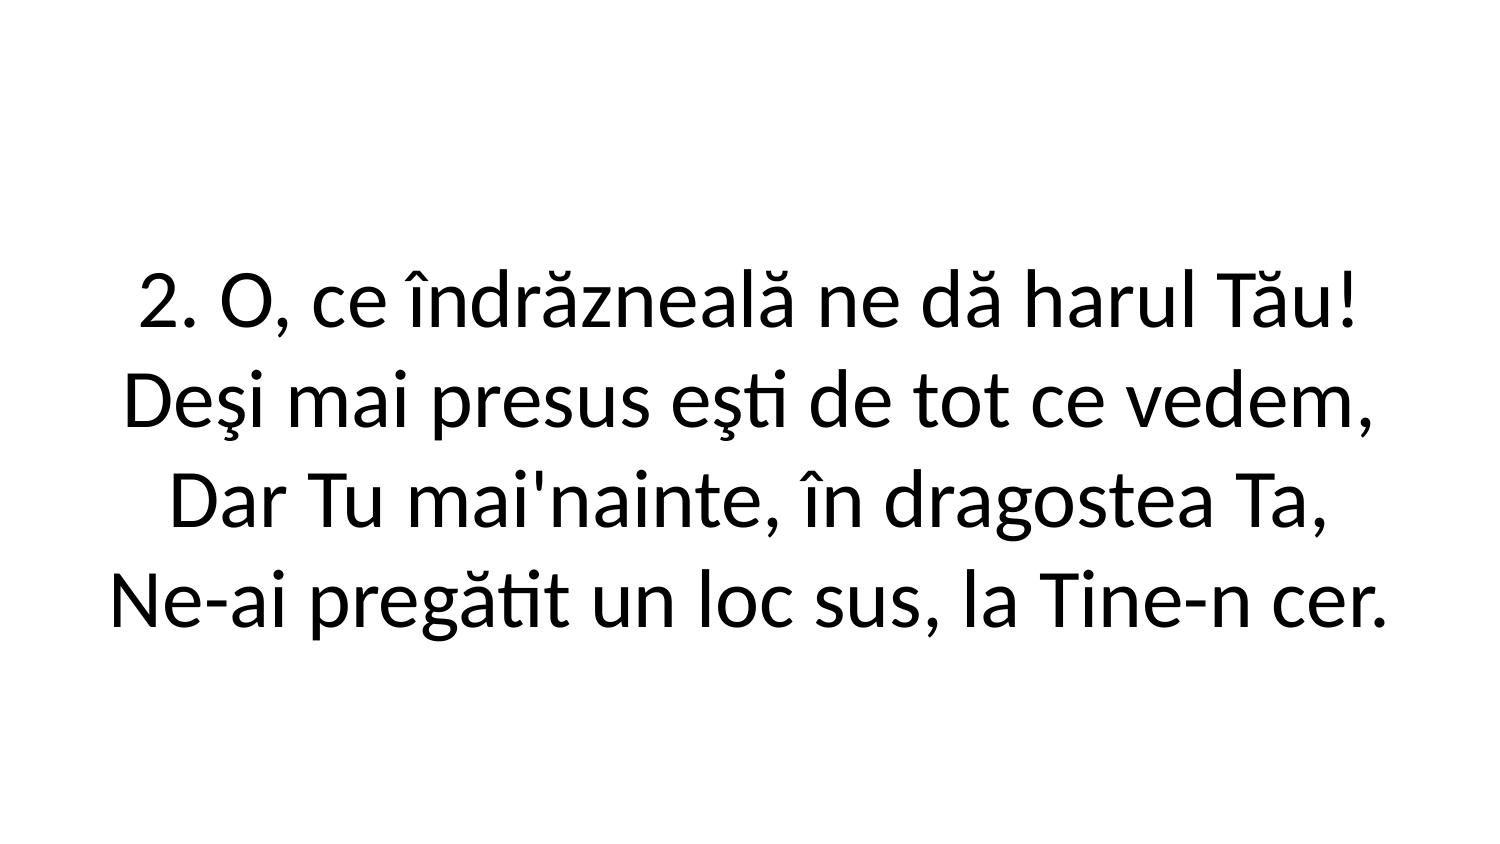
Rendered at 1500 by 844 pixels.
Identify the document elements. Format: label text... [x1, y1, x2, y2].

text_box 2. O, ce îndrăzneală ne dă harul Tău! Deşi mai presus eşti de tot ce vedem, Dar Tu mai'nainte, în dragostea Ta, Ne-ai pregătit un loc sus, la Tine-n cer. [94, 192, 1406, 652]
